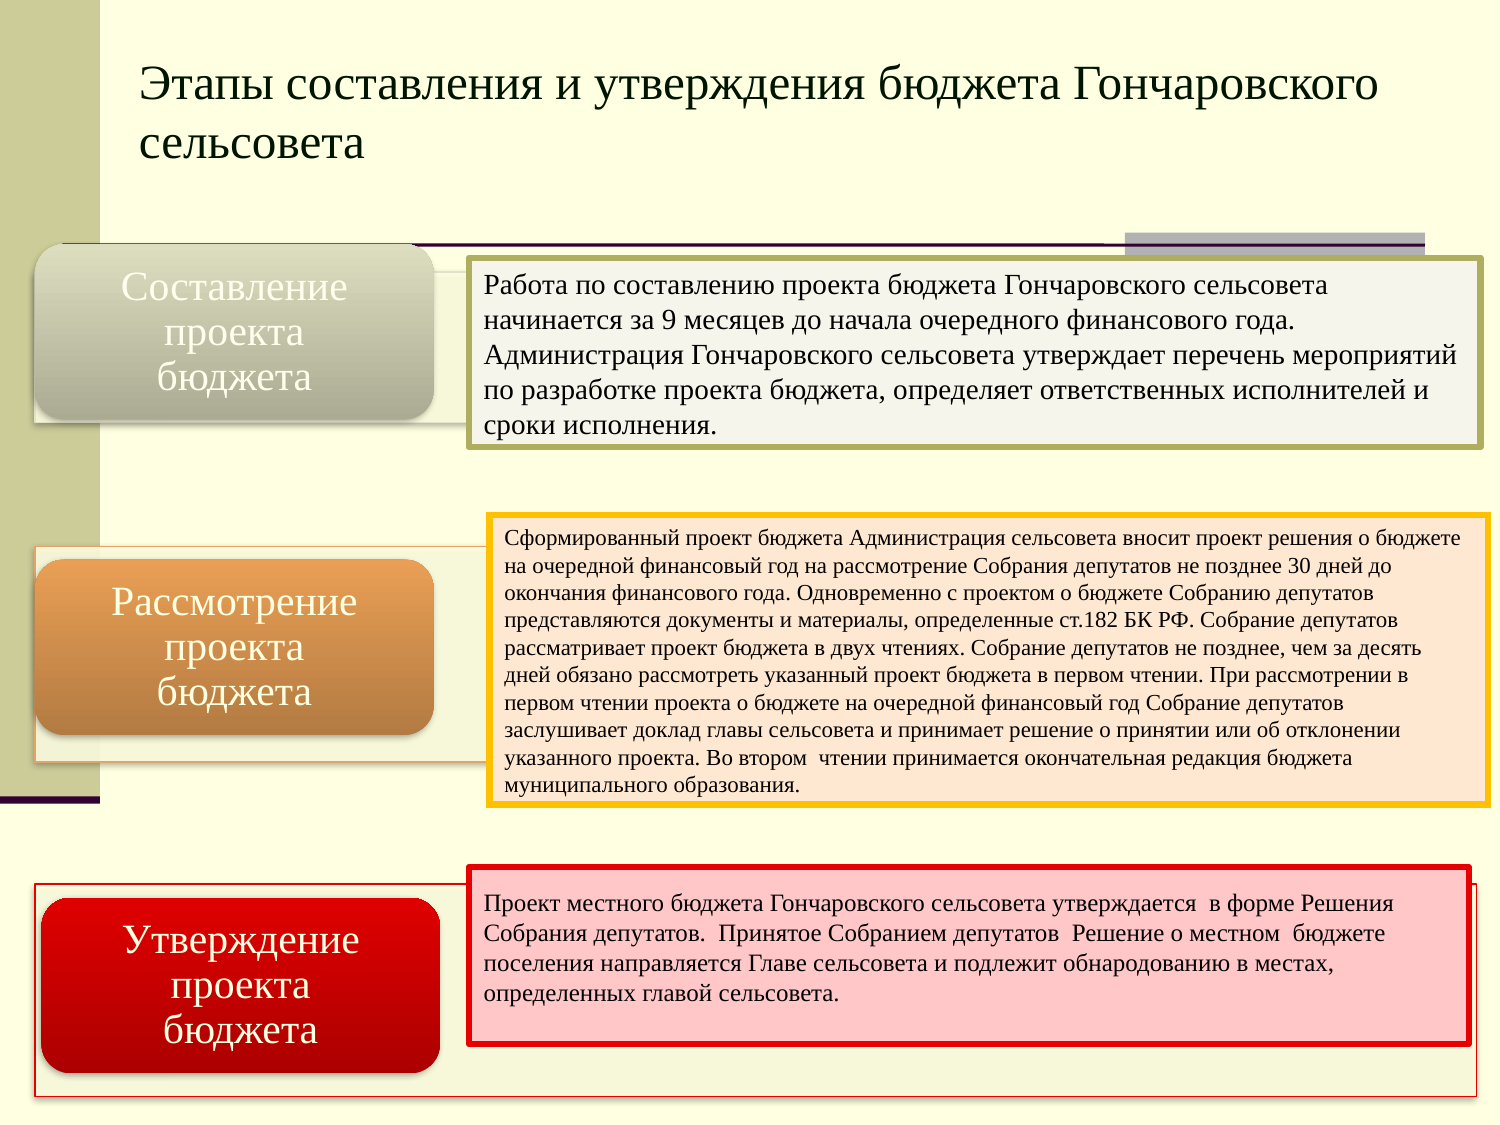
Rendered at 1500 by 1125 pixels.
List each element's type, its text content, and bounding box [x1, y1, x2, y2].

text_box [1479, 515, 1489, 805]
title Этапы составления и утверждения бюджета Гончаровского сельсовета [123, 42, 1447, 185]
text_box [34, 187, 1477, 1097]
